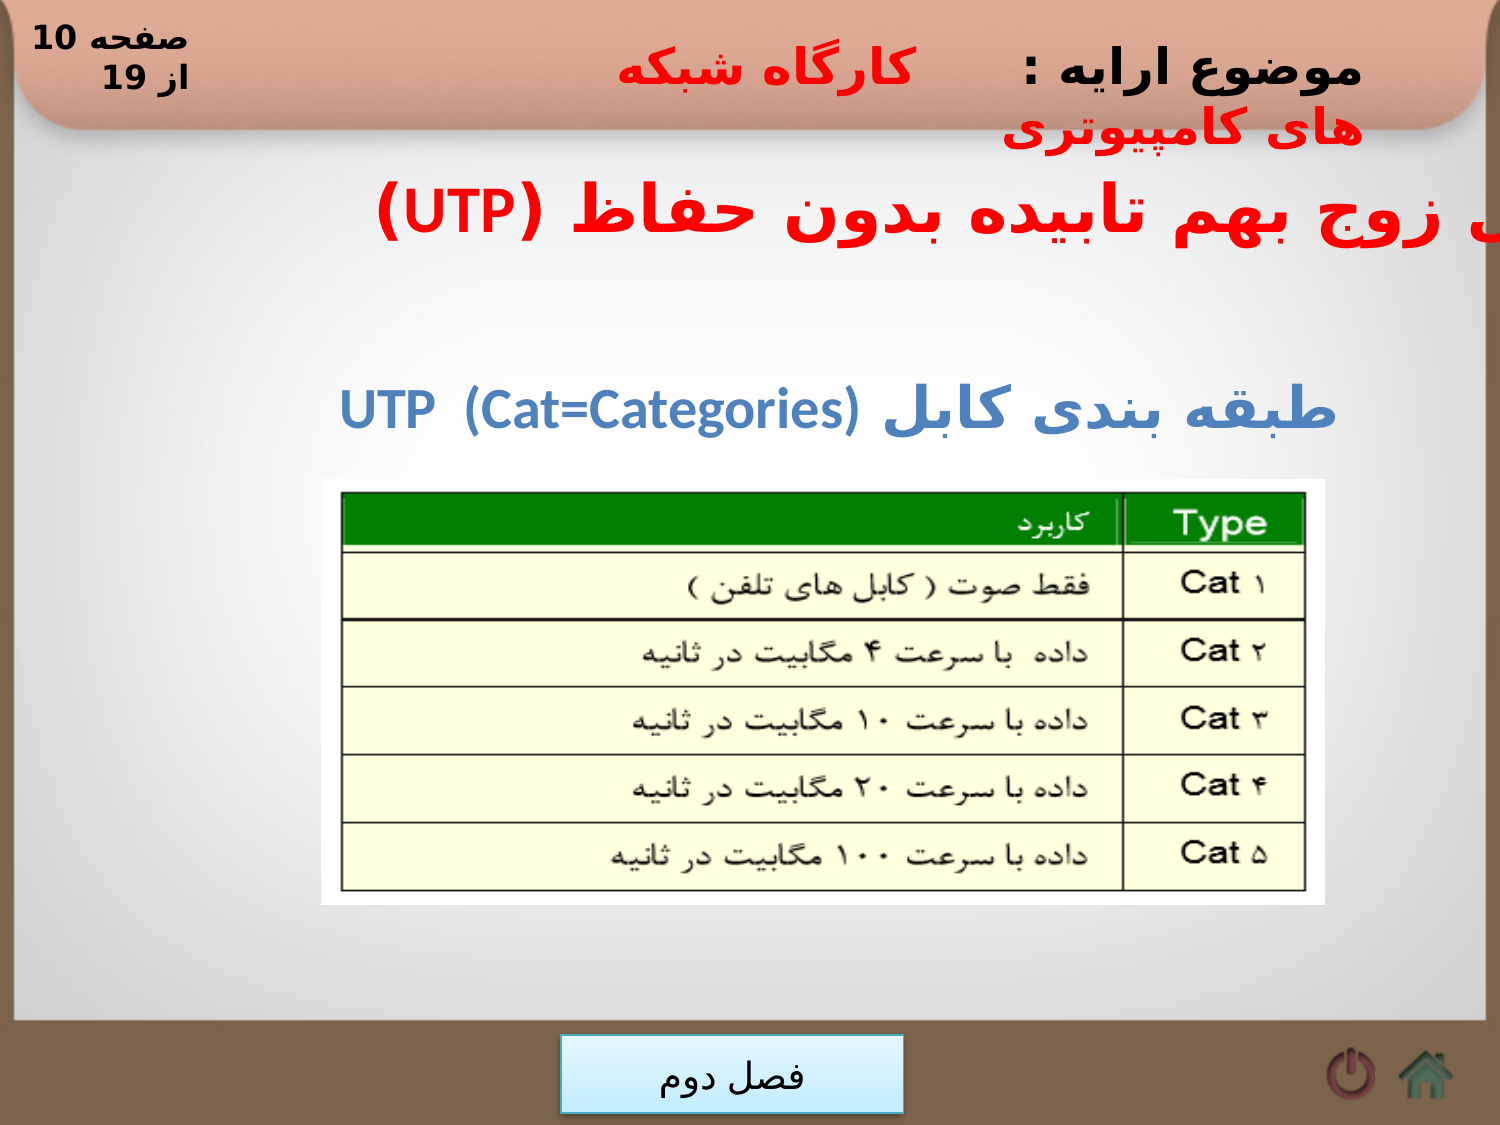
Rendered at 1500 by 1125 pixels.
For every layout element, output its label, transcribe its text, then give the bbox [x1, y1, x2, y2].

text_box صفحه 10 از 19 [0, 9, 205, 104]
text_box کابل زوج بهم تابیده بدون حفاظ (UTP) [335, 158, 1500, 253]
text_box فصل دوم [560, 1034, 904, 1114]
text_box طبقه بندی کابل UTP (Cat=Categories) [324, 363, 1355, 448]
text_box موضوع ارایه : کارگاه شبکه های کامپیوتری [572, 26, 1380, 158]
picture [0, 0, 1500, 1125]
